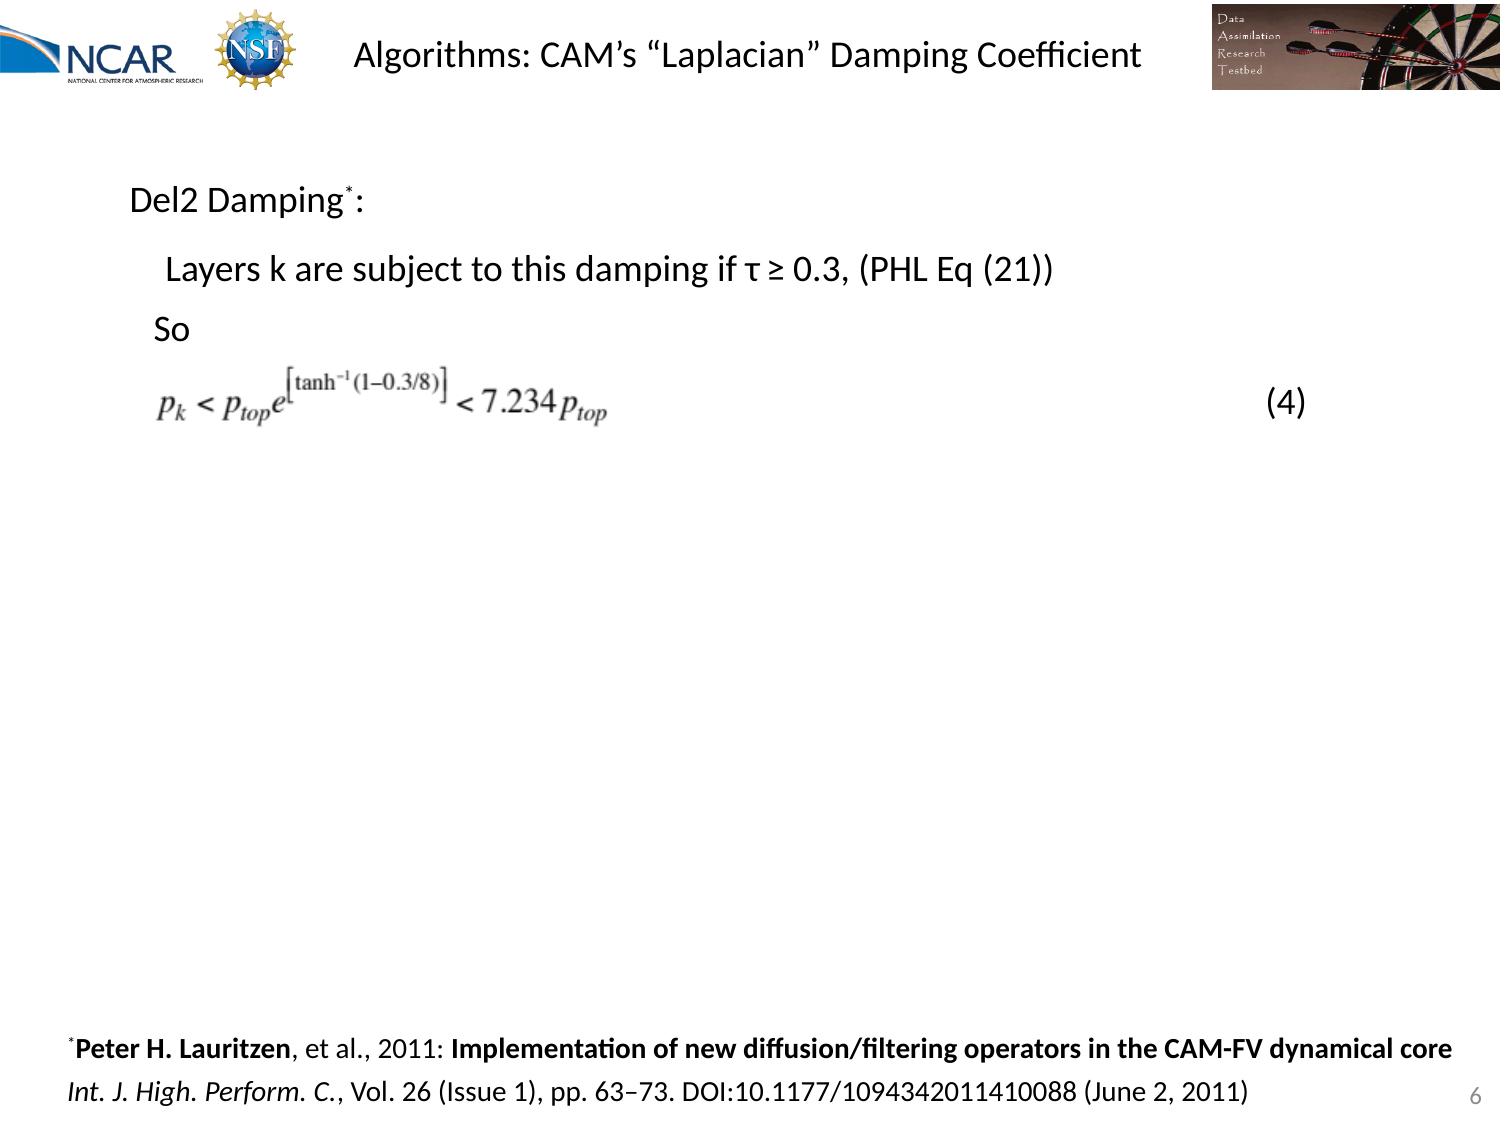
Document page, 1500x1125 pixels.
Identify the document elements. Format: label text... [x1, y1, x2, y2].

text_box So [138, 296, 206, 357]
text_box Layers k are subject to this damping if τ ≥ 0.3, (PHL Eq (21)) [150, 236, 1070, 303]
title Algorithms: CAM’s “Laplacian” Damping Coefficient [315, 3, 1190, 103]
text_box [152, 361, 610, 431]
picture [0, 25, 203, 83]
text_box *Peter H. Lauritzen, et al., 2011: Implementation of new diffusion/filtering operators in the CAM-FV dynamical core Int. J. High. Perform. C., Vol. 26 (Issue 1), pp. 63–73. DOI:10.1177/1094342011410088 (June 2, 2011) [52, 1021, 1476, 1117]
text_box (4) [1250, 369, 1322, 430]
picture [213, 7, 297, 91]
slide_number 6 [1425, 1064, 1498, 1125]
picture [1212, 4, 1500, 90]
text_box Del2 Damping*: [114, 167, 380, 228]
